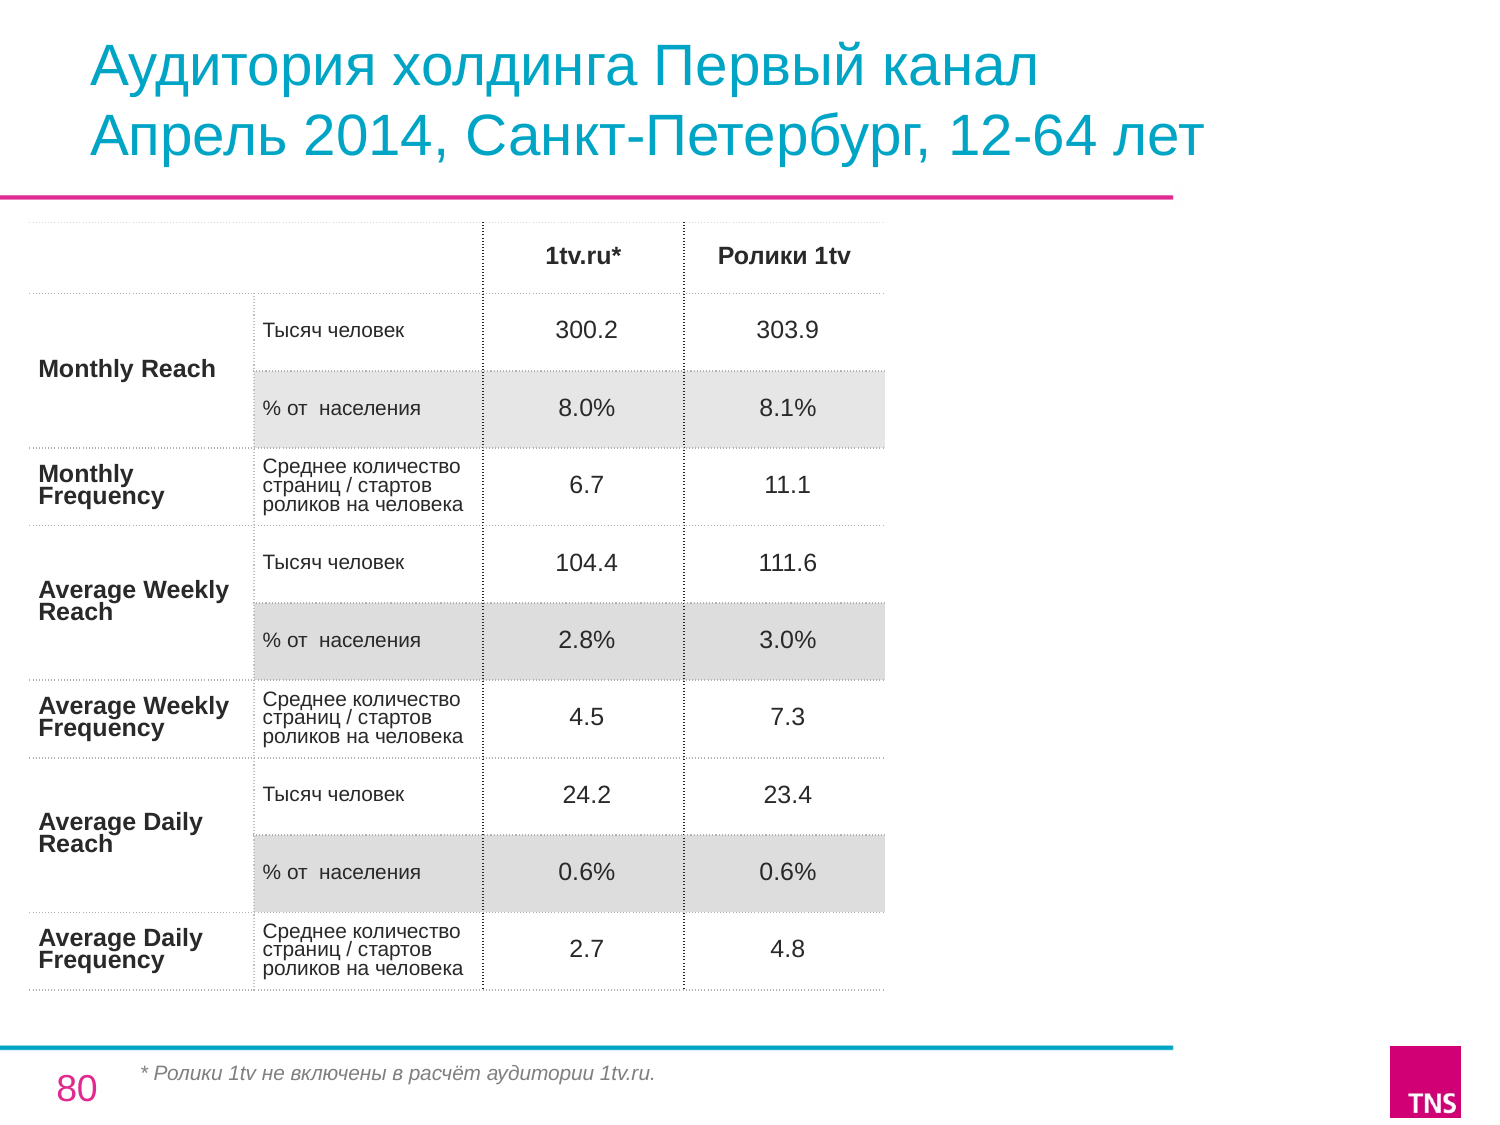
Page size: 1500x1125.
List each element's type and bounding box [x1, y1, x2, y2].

slide_number [40, 1055, 392, 1125]
title [74, 8, 1476, 187]
picture [0, 0, 1500, 1125]
table_cell [29, 294, 885, 990]
text_box [124, 1052, 1463, 1092]
table_header [29, 223, 885, 294]
